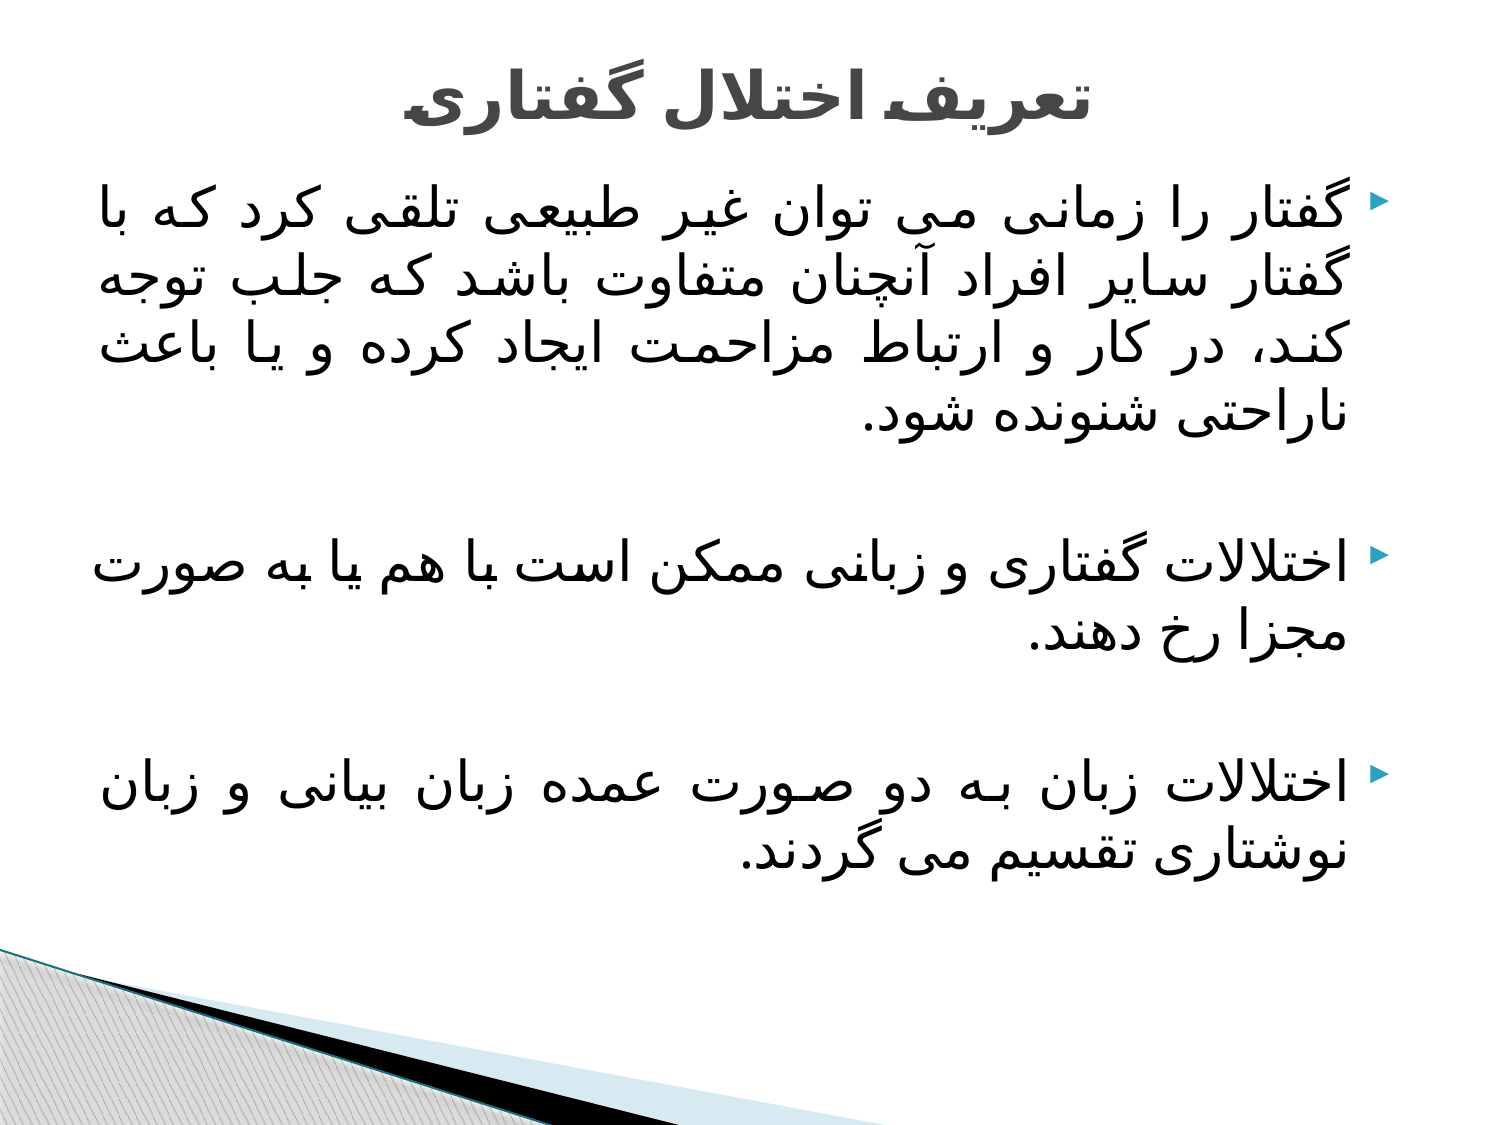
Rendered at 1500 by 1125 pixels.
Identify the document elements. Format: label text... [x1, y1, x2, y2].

list گفتار را زمانی می توان غیر طبیعی تلقی کرد که با گفتار سایر افراد آنچنان متفاوت باشد که جلب توجه کند، در کار و ارتباط مزاحمت ایجاد کرده و یا باعث ناراحتی شنونده شود. اختلالات گفتاری و زبانی ممکن است با هم یا به صورت مجزا رخ دهند. اختلالات زبان به دو صورت عمده زبان بیانی و زبان نوشتاری تقسیم می گردند. [75, 164, 1425, 986]
title تعریف اختلال گفتاری [75, 45, 1425, 141]
